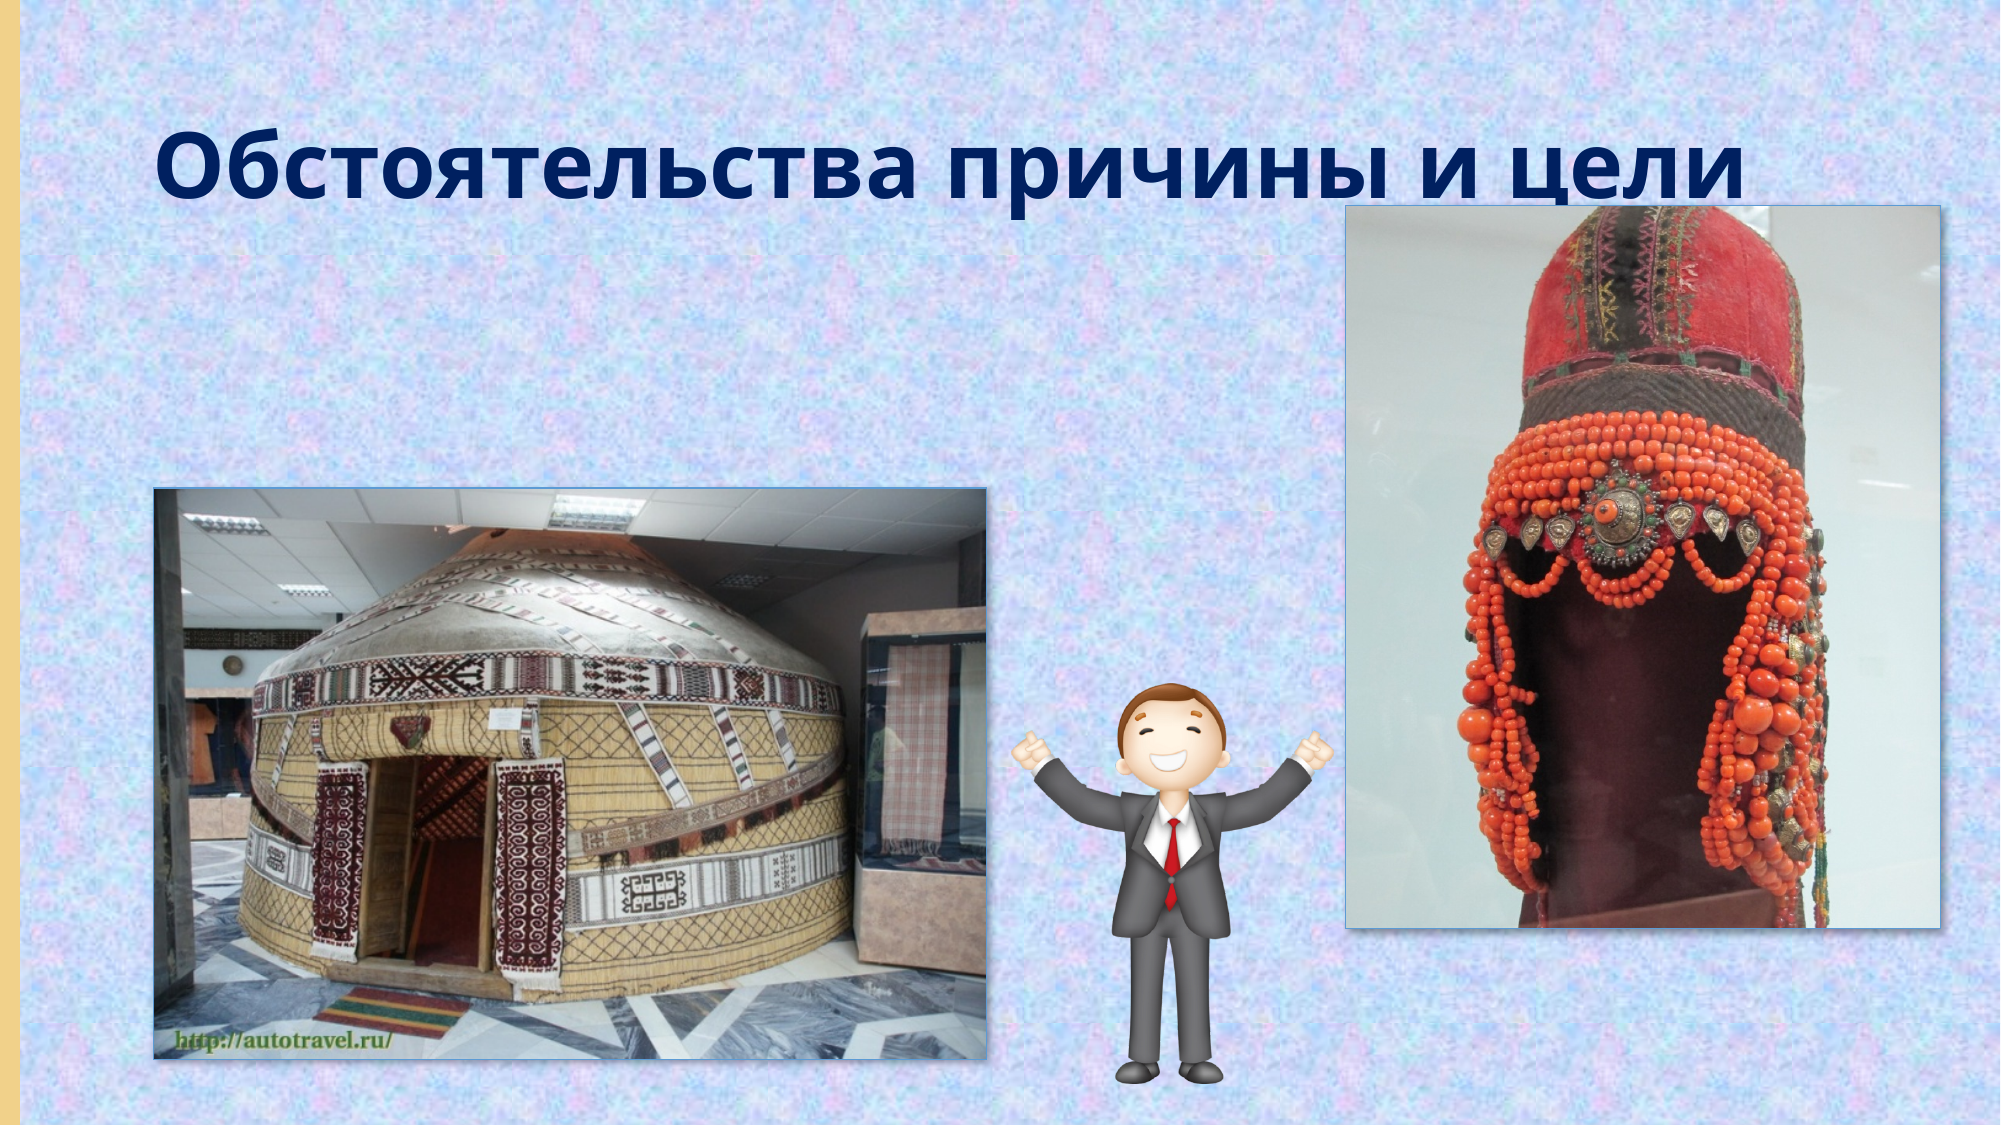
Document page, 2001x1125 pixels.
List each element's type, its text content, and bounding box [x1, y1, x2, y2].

picture [20, 0, 2001, 1125]
title Обстоятельства причины и цели [137, 59, 1863, 278]
